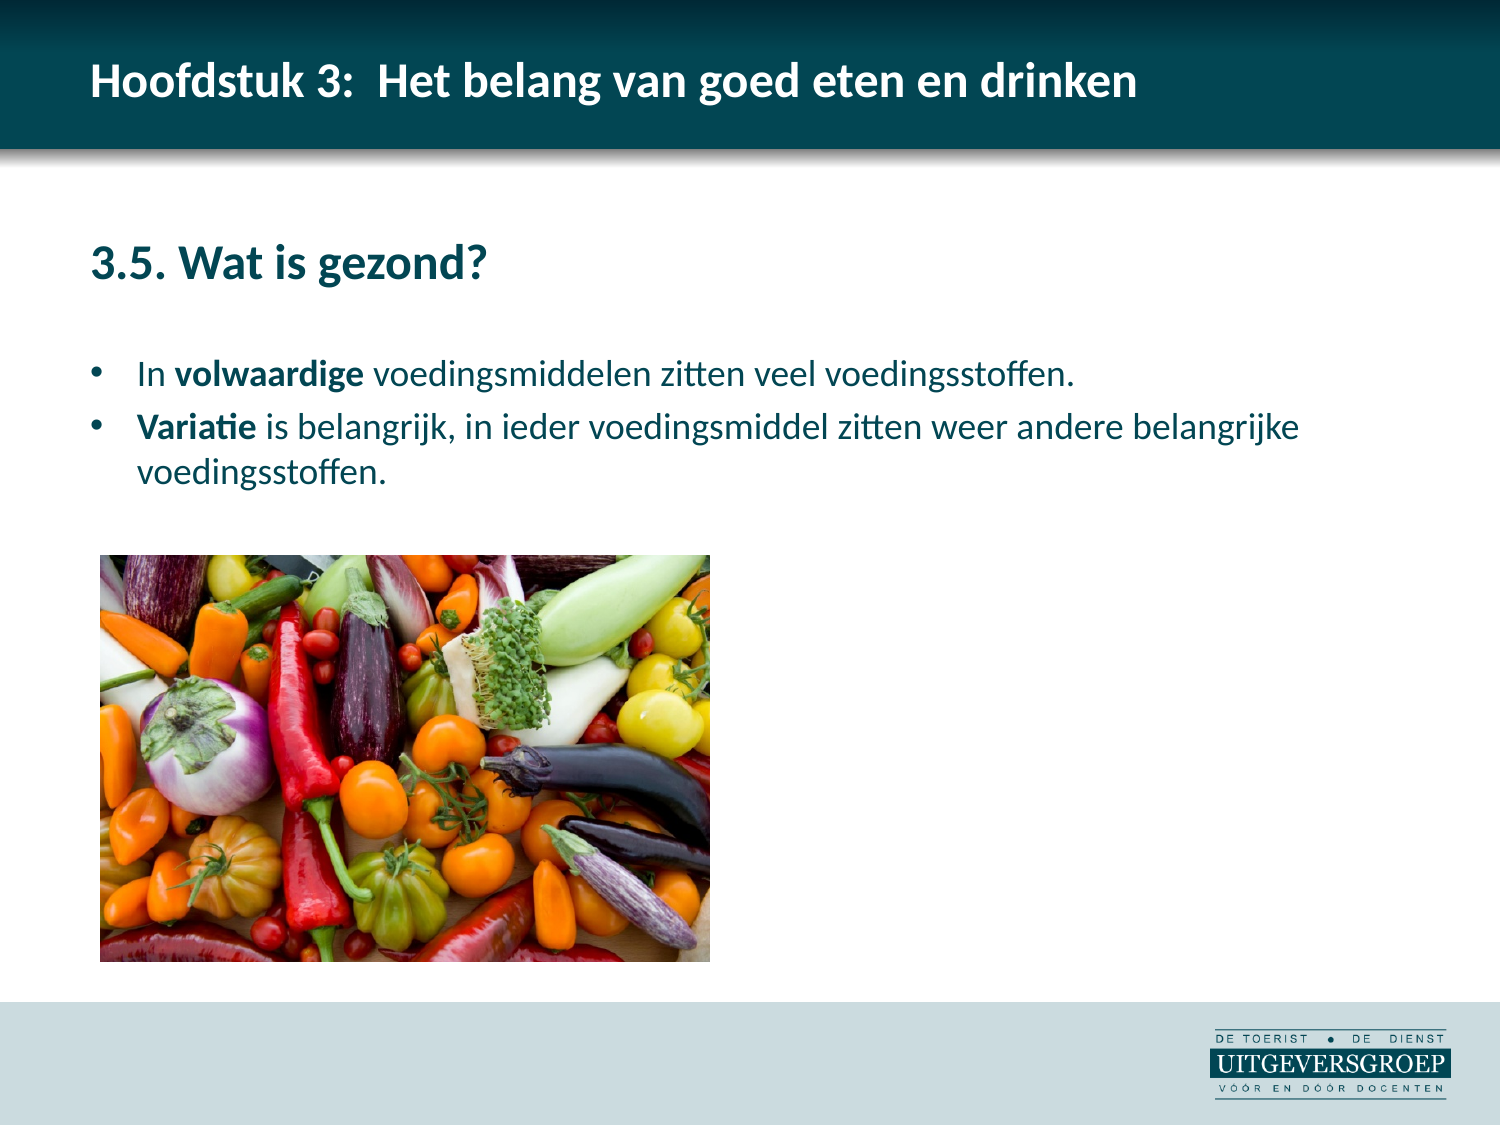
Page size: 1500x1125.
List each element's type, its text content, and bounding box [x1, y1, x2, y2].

list 3.5. Wat is gezond? In volwaardige voedingsmiddelen zitten veel voedingsstoffen. Variatie is belangrijk, in ieder voedingsmiddel zitten weer andere belangrijke voedingsstoffen. [75, 221, 1425, 965]
title Hoofdstuk 3: Het belang van goed eten en drinken [75, 0, 1425, 172]
picture [1210, 1021, 1451, 1106]
picture [100, 555, 710, 962]
